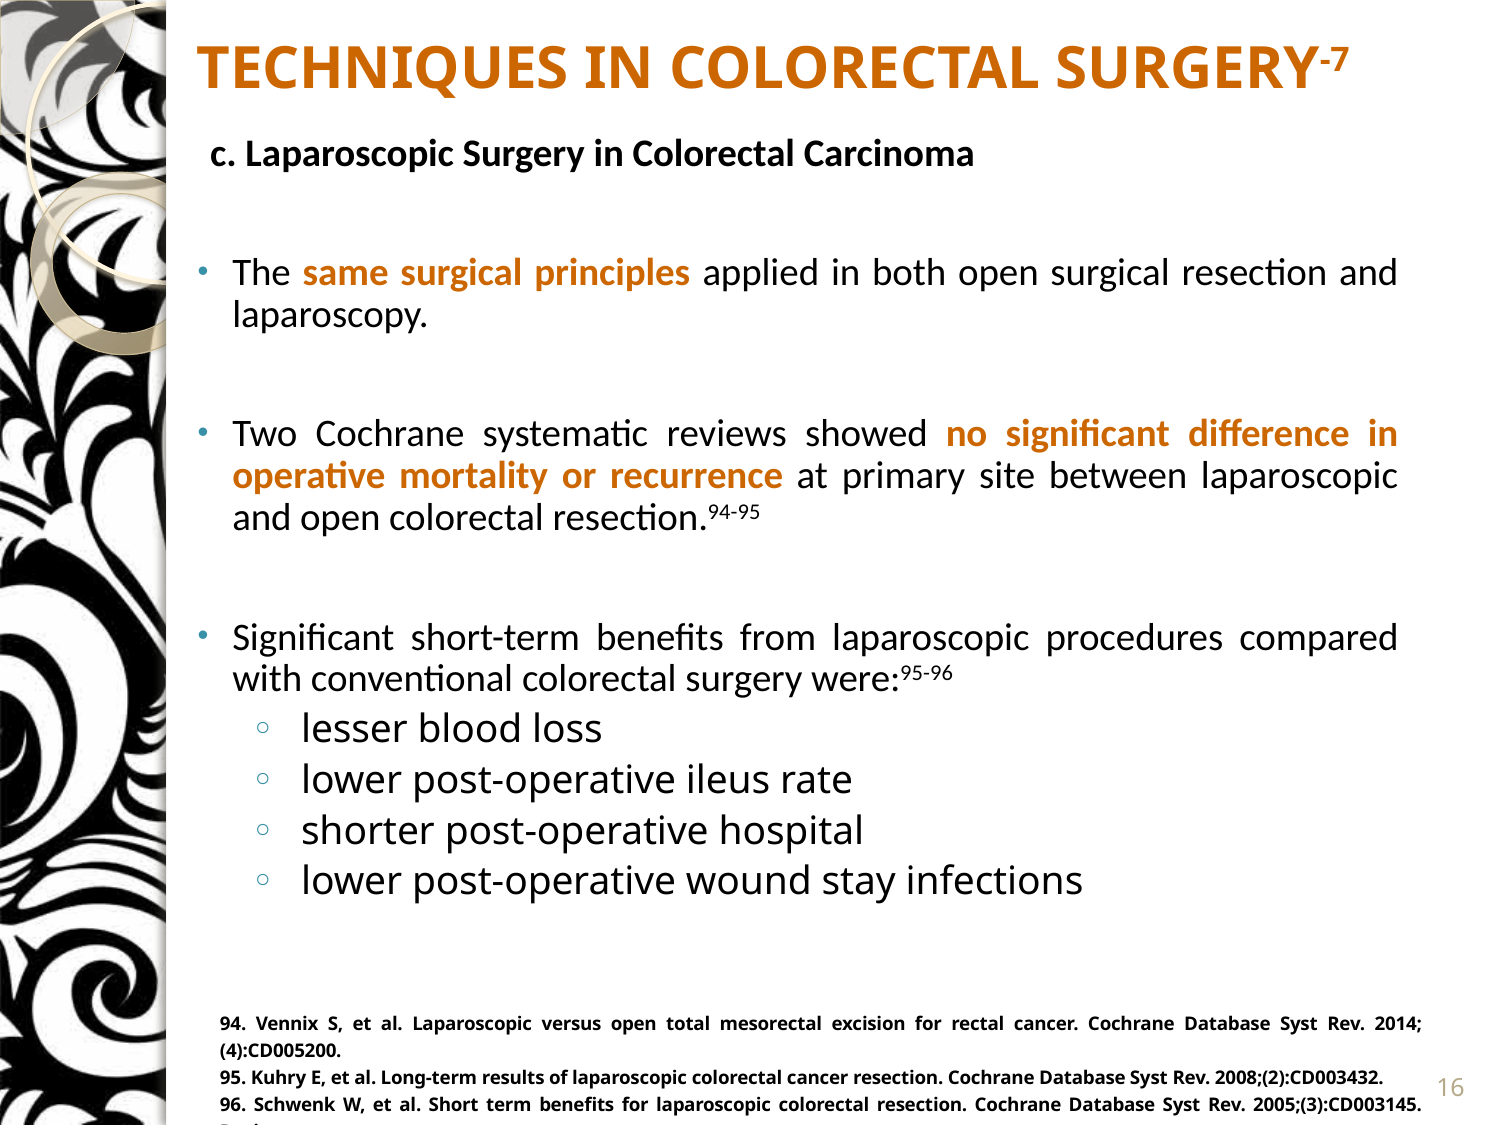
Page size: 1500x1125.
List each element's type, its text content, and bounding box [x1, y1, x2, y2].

picture [62, 195, 160, 280]
picture [32, 13, 160, 207]
list c. Laparoscopic Surgery in Colorectal Carcinoma The same surgical principles applied in both open surgical resection and laparoscopy. Two Cochrane systematic reviews showed no significant difference in operative mortality or recurrence at primary site between laparoscopic and open colorectal resection.94-95 Significant short-term benefits from laparoscopic procedures compared with conventional colorectal surgery were:95-96 lesser blood loss lower post-operative ileus rate shorter post-operative hospital lower post-operative wound stay infections [183, 125, 1413, 913]
picture [136, 0, 164, 4]
picture [53, 241, 160, 332]
slide_number 16 [1413, 1034, 1488, 1113]
picture [0, 134, 166, 1125]
text_box 94. Vennix S, et al. Laparoscopic versus open total mesorectal excision for rectal cancer. Cochrane Database Syst Rev. 2014;(4):CD005200. 95. Kuhry E, et al. Long-term results of laparoscopic colorectal cancer resection. Cochrane Database Syst Rev. 2008;(2):CD003432. 96. Schwenk W, et al. Short term benefits for laparoscopic colorectal resection. Cochrane Database Syst Rev. 2005;(3):CD003145. Review [204, 999, 1436, 1125]
title TECHNIQUES IN COLORECTAL SURGERY-7 [181, 0, 1412, 160]
